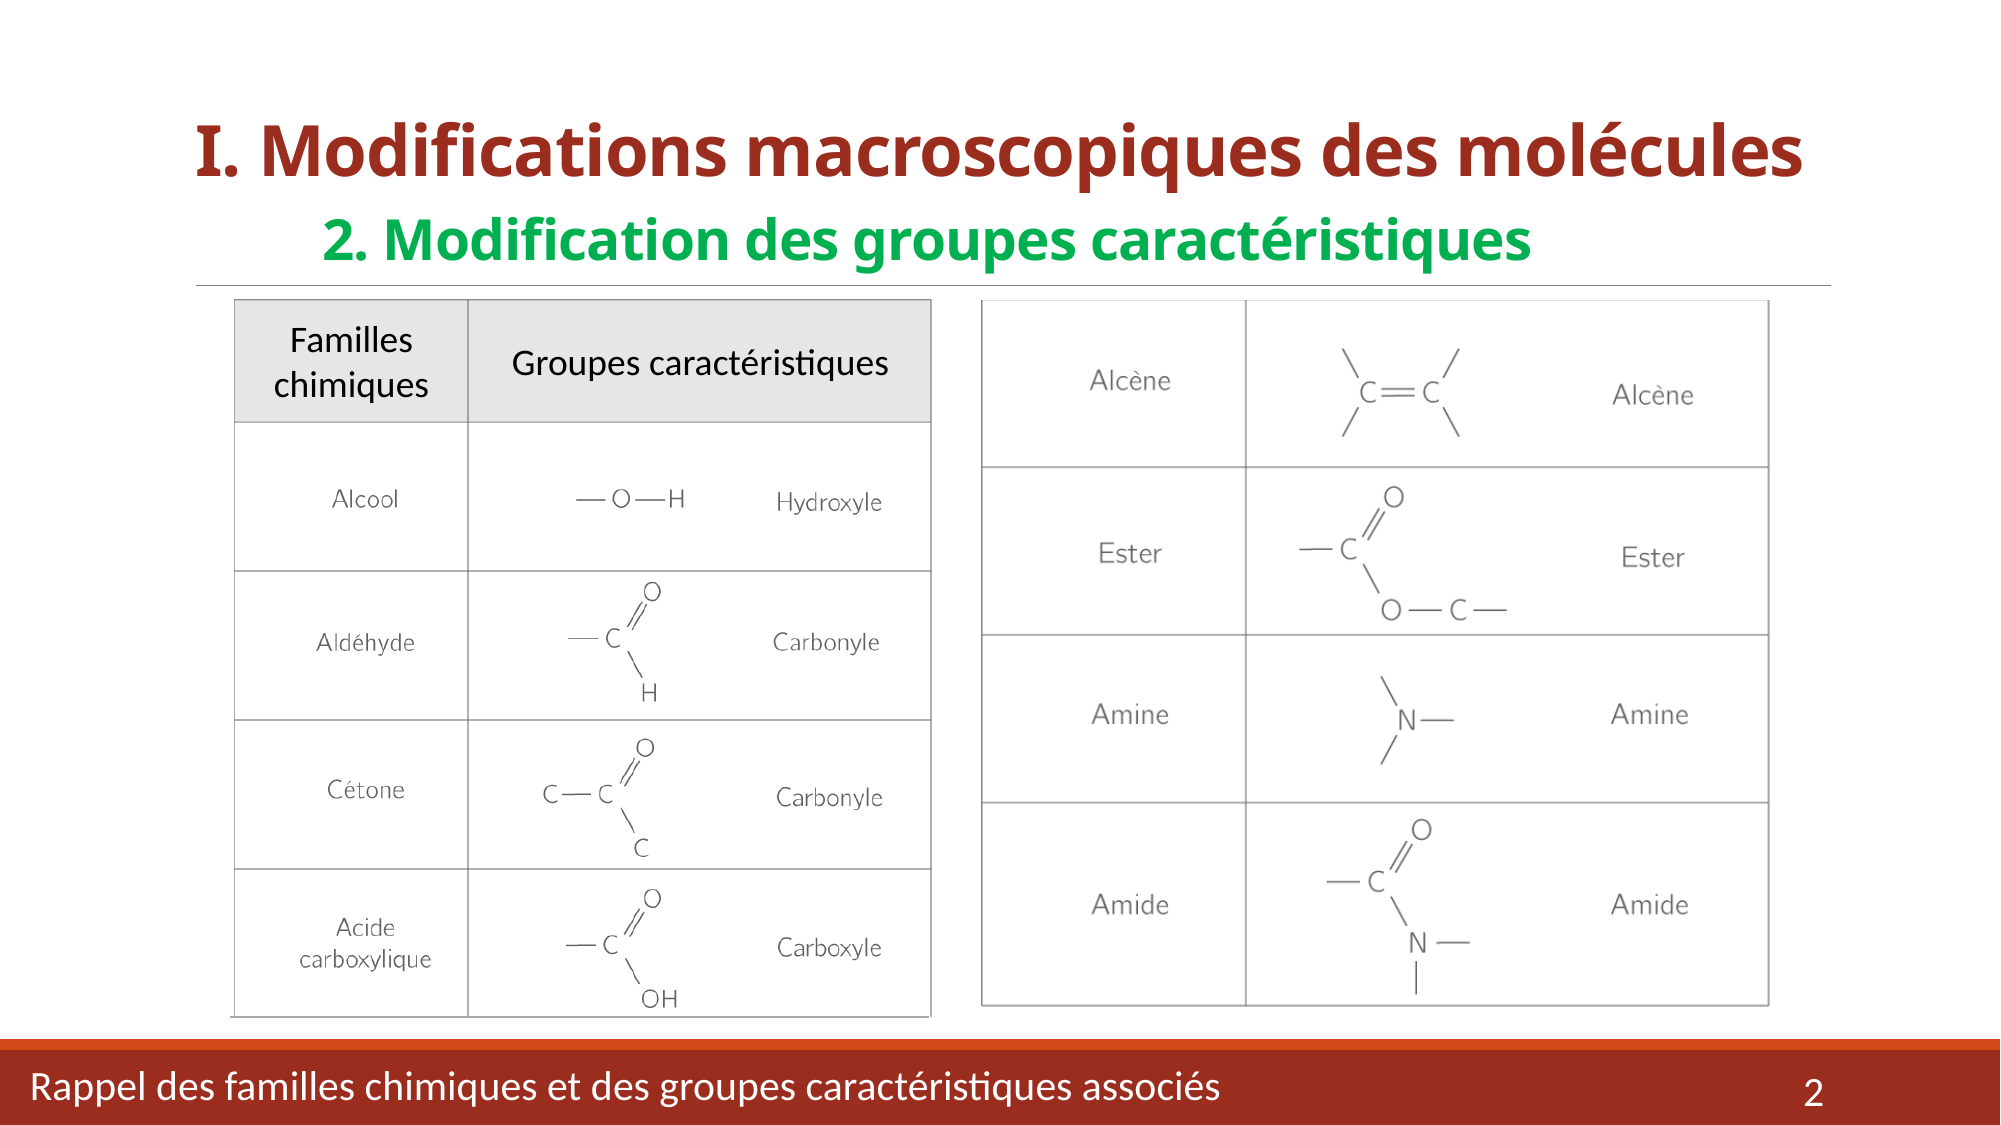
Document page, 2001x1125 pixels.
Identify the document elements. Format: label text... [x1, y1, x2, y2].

text_box Rappel des familles chimiques et des groupes caractéristiques associés [0, 1056, 2000, 1125]
text_box I. Modifications macroscopiques des molécules 2. Modification des groupes caractéristiques [179, 46, 1830, 285]
picture [222, 284, 942, 1018]
picture [970, 299, 1780, 1018]
